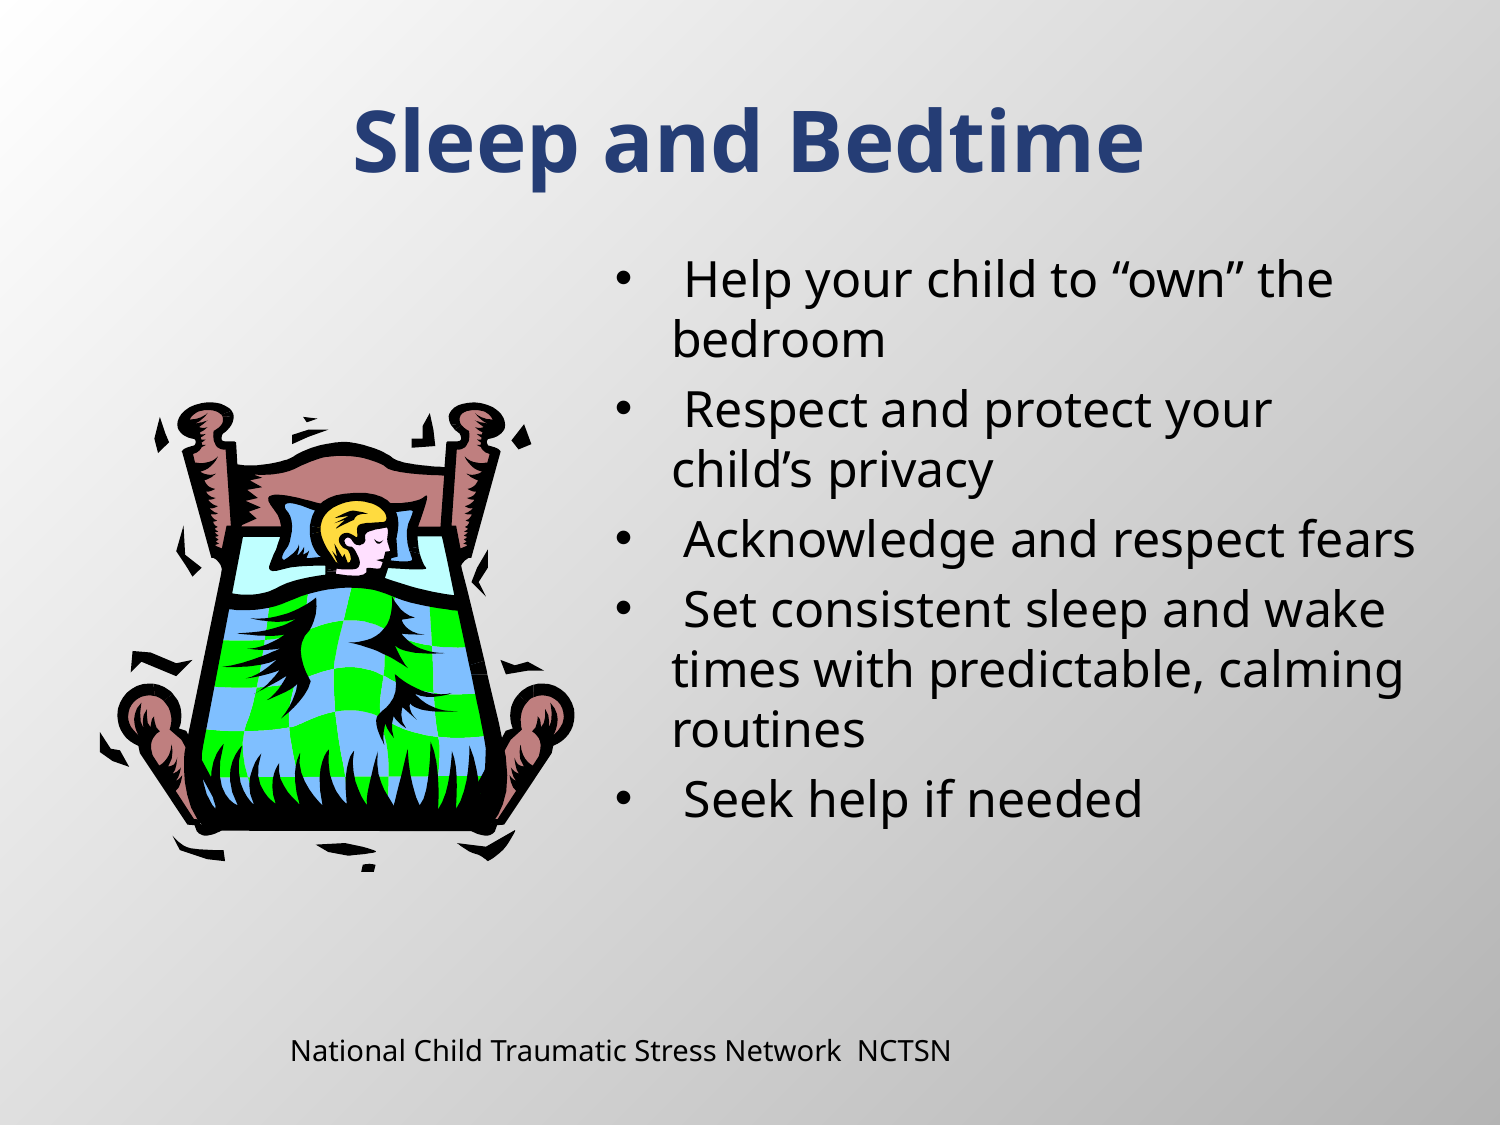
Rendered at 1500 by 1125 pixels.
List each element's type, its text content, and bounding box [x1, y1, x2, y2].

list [99, 399, 575, 873]
list Help your child to “own” the bedroom Respect and protect your child’s privacy Acknowledge and respect fears Set consistent sleep and wake times with predictable, calming routines Seek help if needed [600, 239, 1442, 1025]
text_box National Child Traumatic Stress Network NCTSN [274, 1024, 1100, 1075]
title Sleep and Bedtime [75, 45, 1425, 233]
